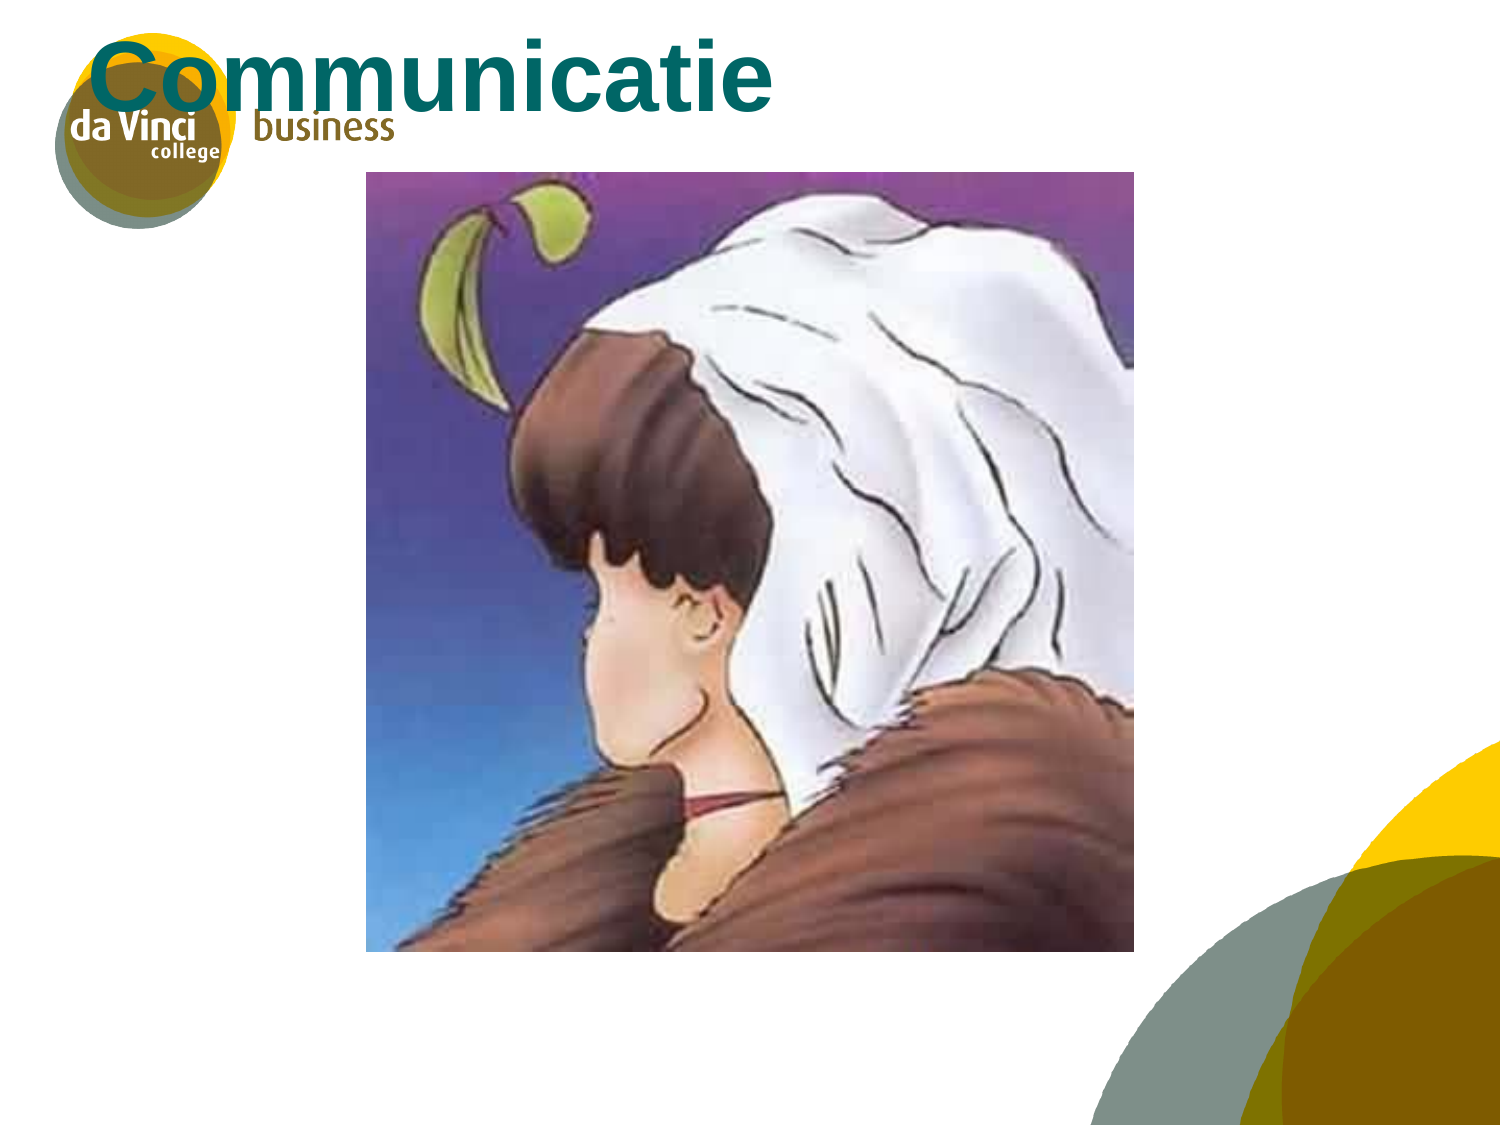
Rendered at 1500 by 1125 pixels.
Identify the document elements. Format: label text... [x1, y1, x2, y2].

picture [55, 33, 1500, 1125]
title Communicatie [72, 16, 1425, 140]
